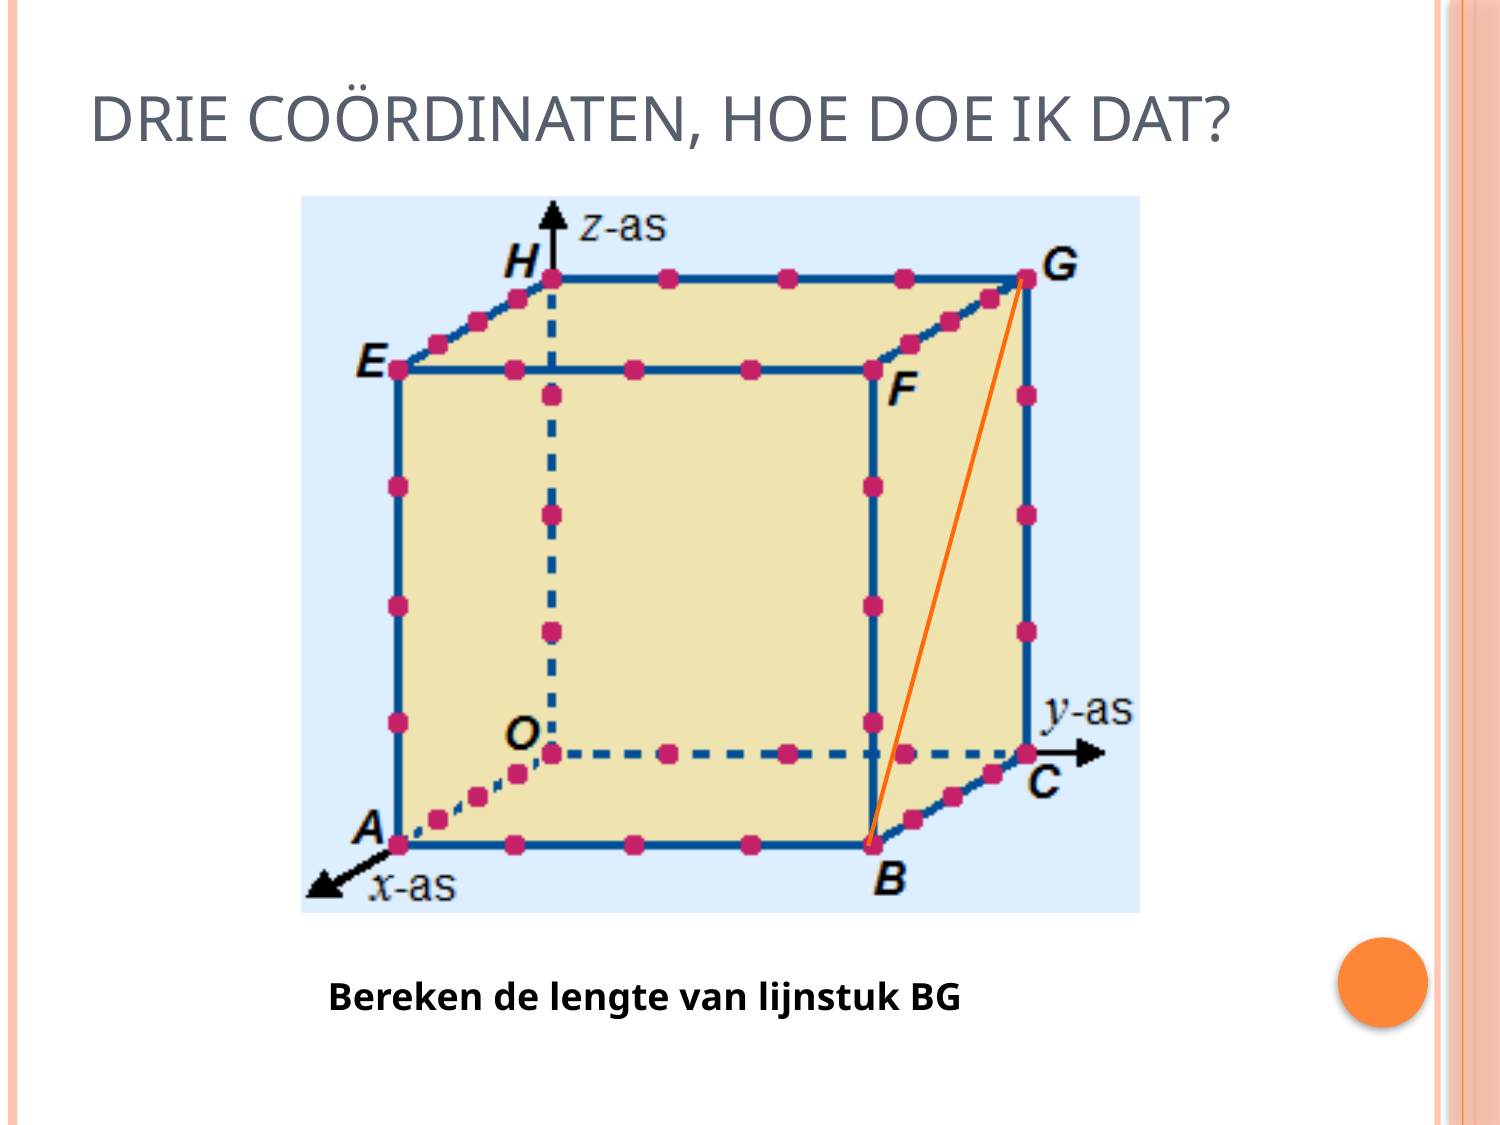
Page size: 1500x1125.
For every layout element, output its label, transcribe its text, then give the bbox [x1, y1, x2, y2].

title Drie coördinaten, hoe doe ik dat? [75, 45, 1300, 161]
picture [300, 195, 1141, 914]
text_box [867, 278, 1023, 847]
text_box Bereken de lengte van lijnstuk BG [312, 966, 1235, 1026]
